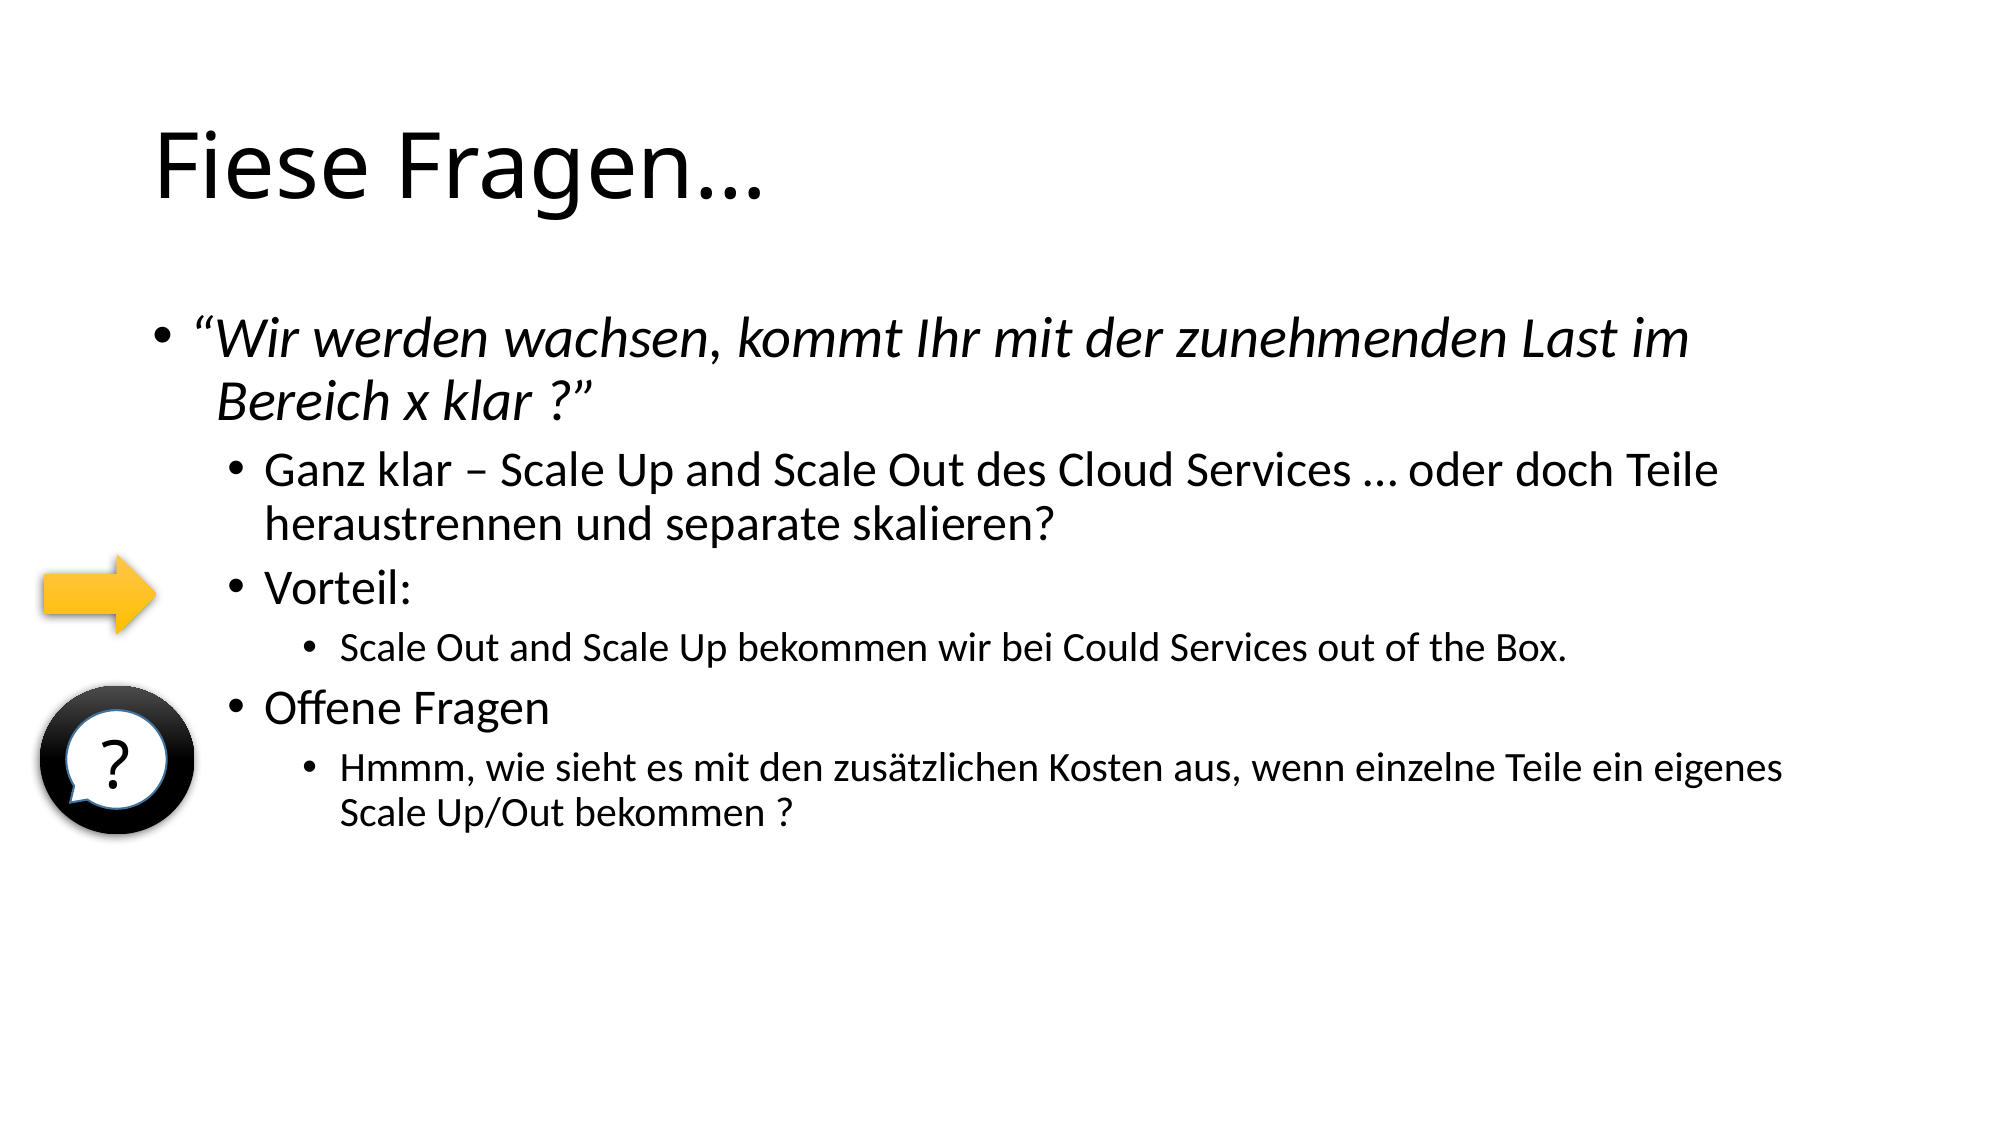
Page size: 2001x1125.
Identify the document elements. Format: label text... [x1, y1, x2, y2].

title Fiese Fragen… [137, 59, 1863, 278]
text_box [39, 685, 195, 835]
text_box [44, 554, 157, 634]
list “Wir werden wachsen, kommt Ihr mit der zunehmenden Last im Bereich x klar ?” Ganz klar – Scale Up and Scale Out des Cloud Services … oder doch Teile heraustrennen und separate skalieren? Vorteil: Scale Out and Scale Up bekommen wir bei Could Services out of the Box. Offene Fragen Hmmm, wie sieht es mit den zusätzlichen Kosten aus, wenn einzelne Teile ein eigenes Scale Up/Out bekommen ? [137, 299, 1863, 1014]
